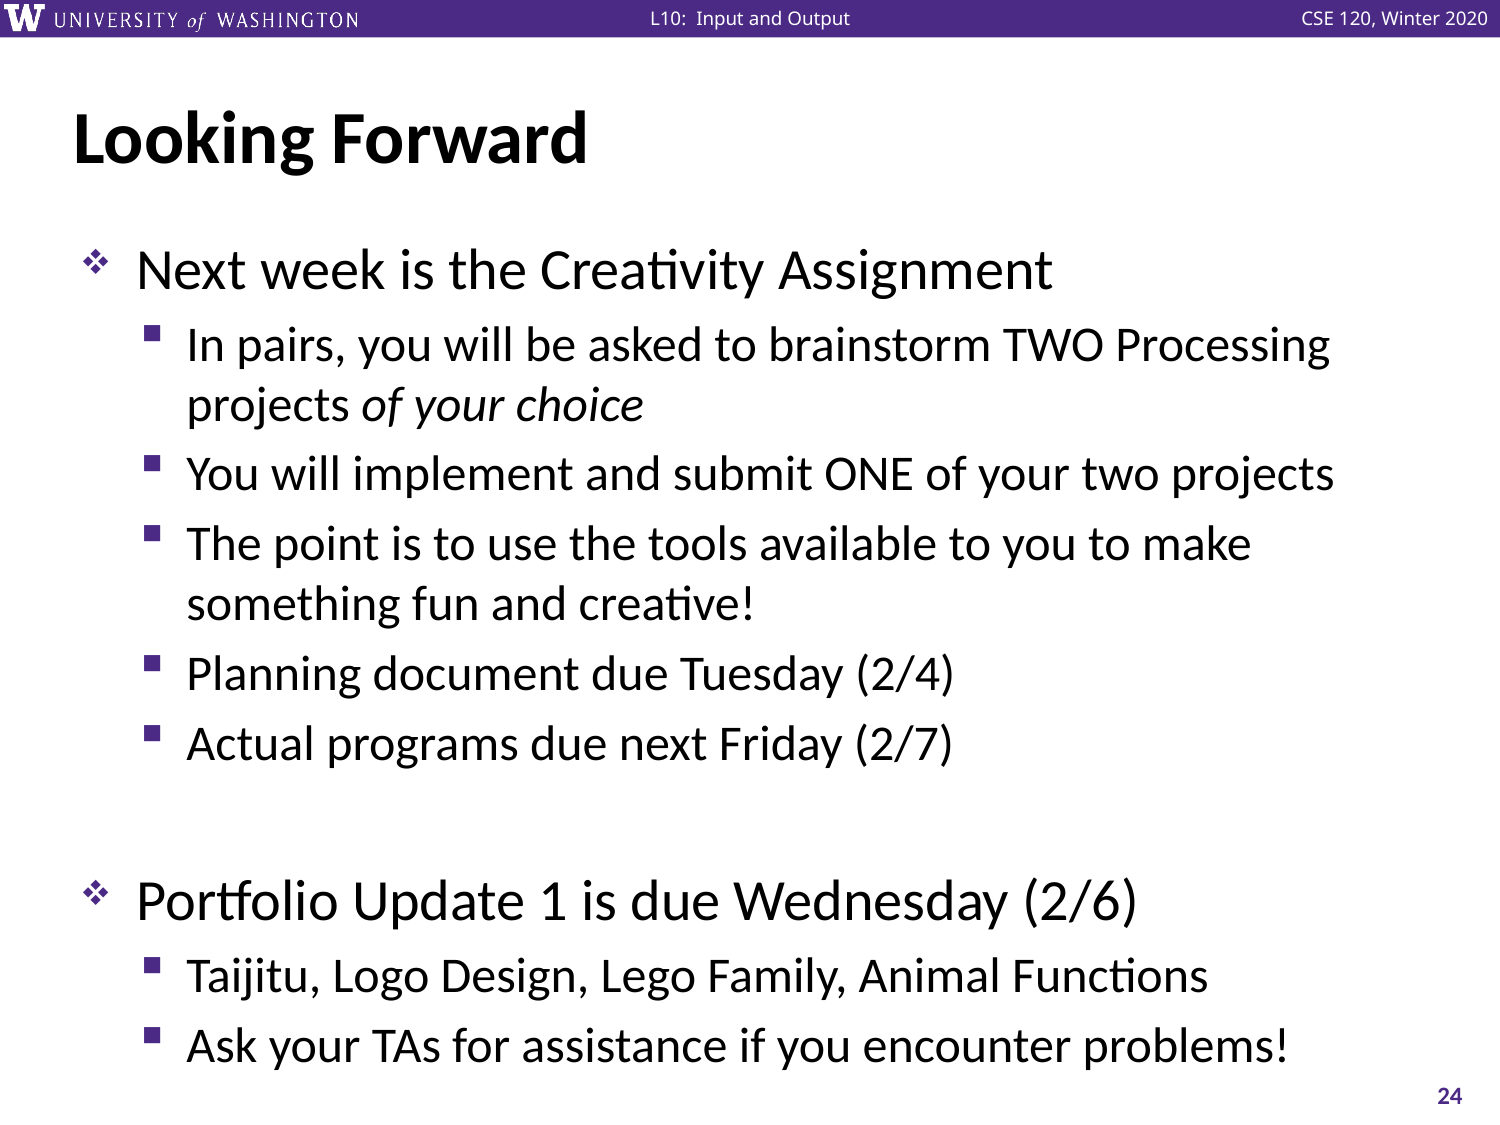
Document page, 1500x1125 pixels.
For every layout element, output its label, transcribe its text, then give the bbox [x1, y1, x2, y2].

picture [4, 4, 358, 32]
list Next week is the Creativity Assignment In pairs, you will be asked to brainstorm TWO Processing projects of your choice You will implement and submit ONE of your two projects The point is to use the tools available to you to make something fun and creative! Planning document due Tuesday (2/4) Actual programs due next Friday (2/7) Portfolio Update 1 is due Wednesday (2/6) Taijitu, Logo Design, Lego Family, Animal Functions Ask your TAs for assistance if you encounter problems! [64, 223, 1438, 1040]
slide_number 24 [1400, 1065, 1500, 1125]
title Looking Forward [58, 71, 1438, 197]
